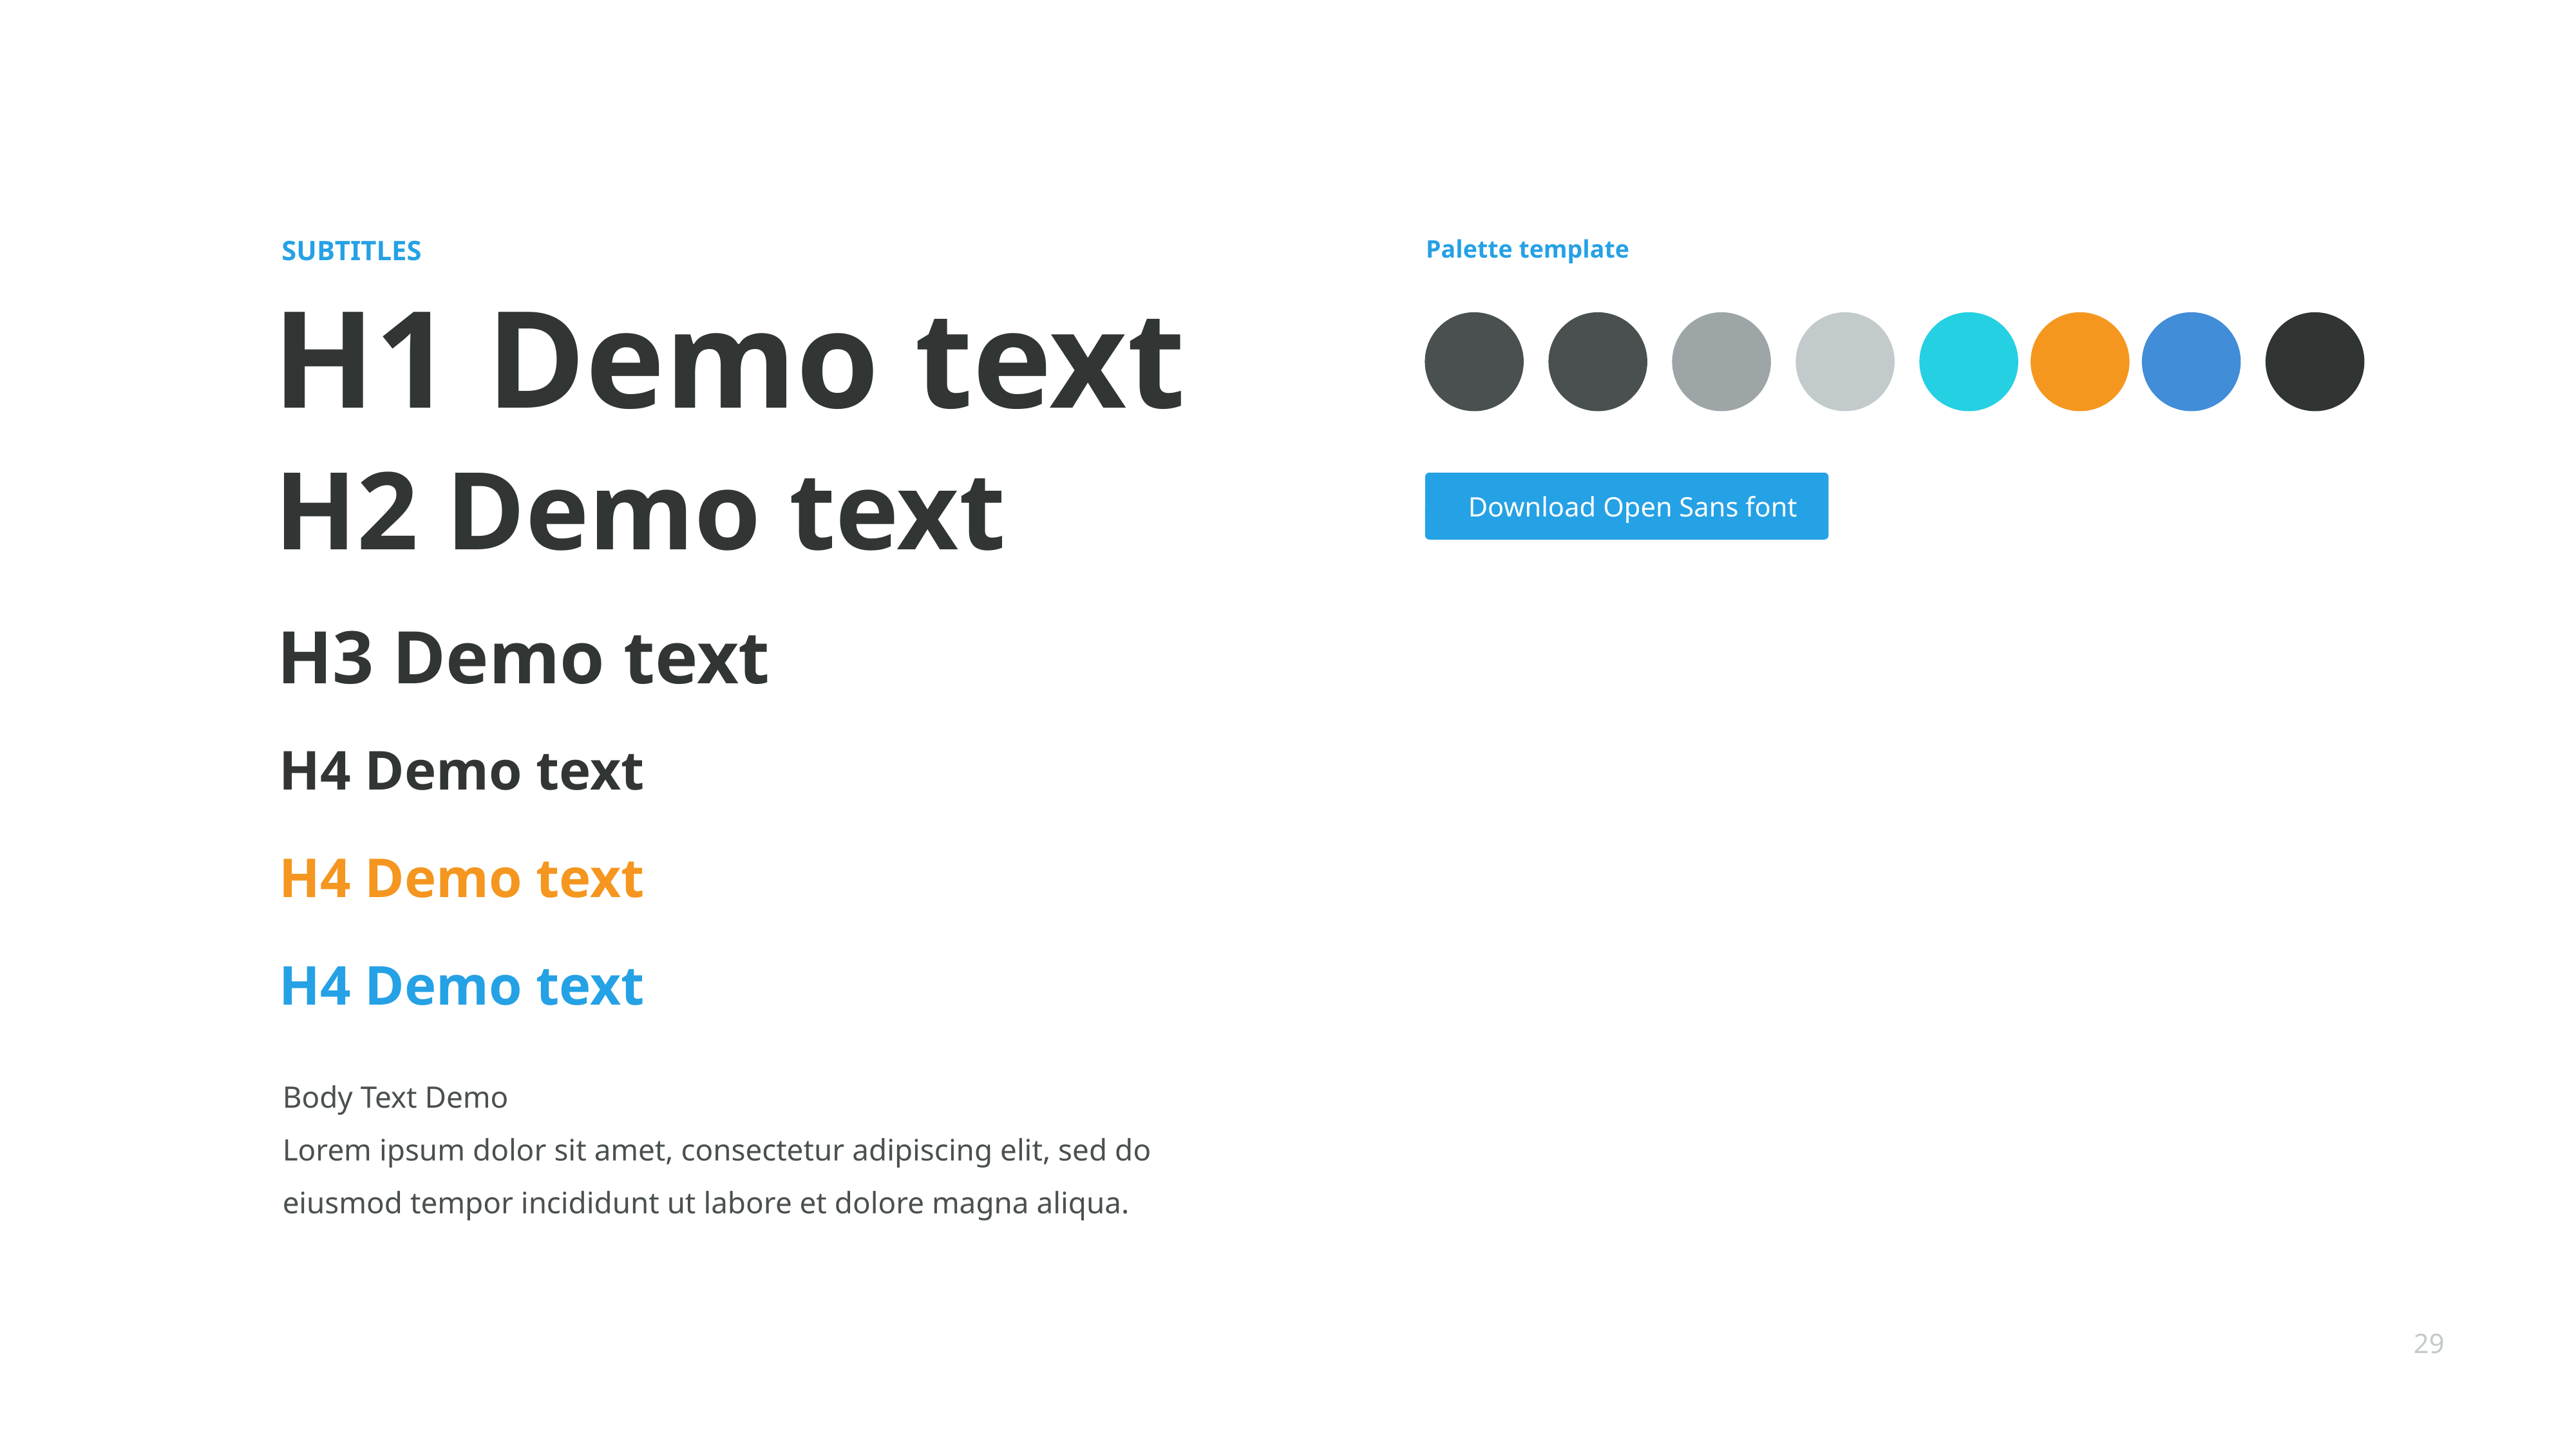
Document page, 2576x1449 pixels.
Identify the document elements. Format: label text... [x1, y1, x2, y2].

text_box SUBTITLES [278, 229, 869, 269]
text_box H1 Demo text [268, 269, 1265, 437]
text_box Palette template [1421, 229, 2013, 267]
text_box [1919, 312, 2018, 412]
text_box H4 Demo text [275, 947, 1270, 1054]
text_box 29 [2382, 1322, 2477, 1368]
text_box [1795, 312, 1895, 412]
text_box [1672, 312, 1771, 412]
text_box [1548, 312, 1647, 412]
text_box H4 Demo text [275, 732, 1272, 838]
text_box Download Open Sans font [1425, 472, 1829, 540]
text_box H3 Demo text [273, 607, 1270, 714]
text_box H4 Demo text [275, 839, 1270, 946]
text_box [2141, 312, 2241, 412]
text_box [2031, 312, 2130, 412]
text_box Body Text Demo Lorem ipsum dolor sit amet, consectetur adipiscing elit, sed do eiusmod tempor incididunt ut labore et dolore magna aliqua. [273, 1056, 1161, 1225]
text_box [2265, 312, 2365, 412]
text_box H2 Demo text [270, 438, 1267, 606]
text_box [1425, 312, 1524, 412]
